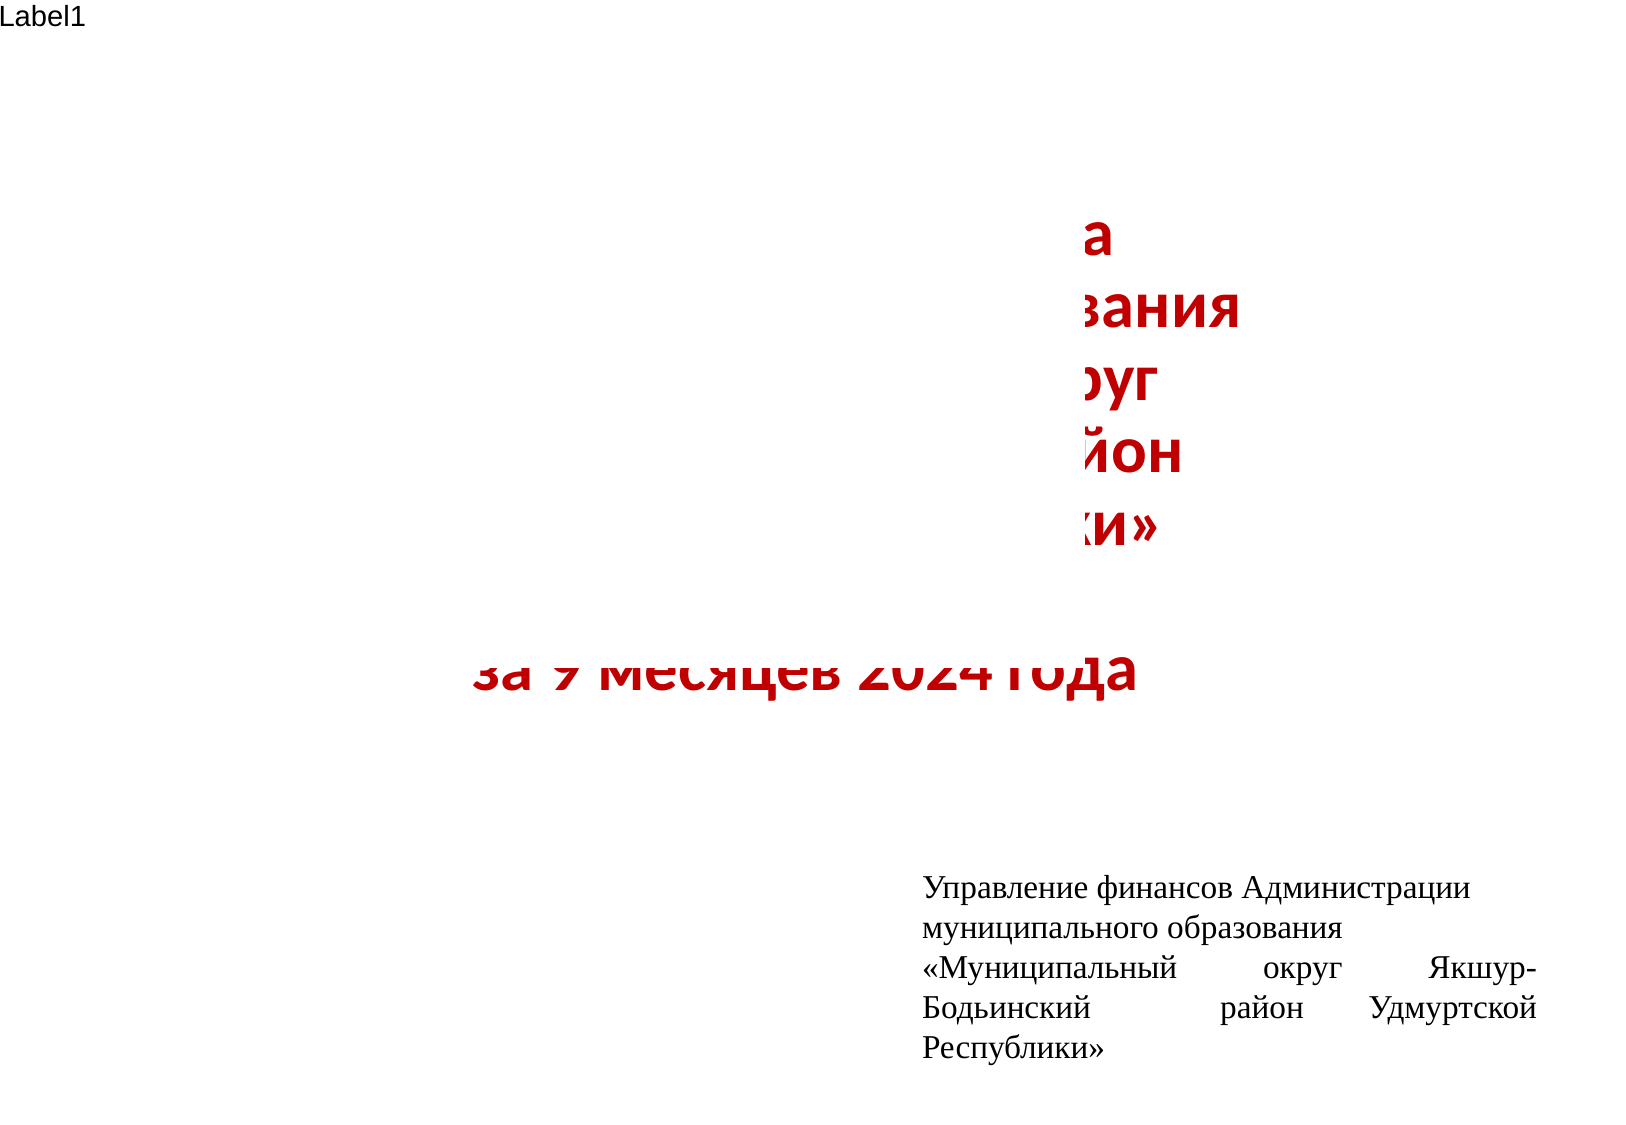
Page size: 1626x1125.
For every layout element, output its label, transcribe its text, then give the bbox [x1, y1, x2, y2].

text_box Управление финансов Администрации муниципального образования «Муниципальный округ Якшур-Бодьинский район Удмуртской Республики» [905, 823, 1554, 1108]
title Исполнение бюджета муниципального образования «Муниципальный округ Якшур-Бодьинский район Удмуртской Республики» за 9 месяцев 2024 года [13, 62, 1598, 838]
